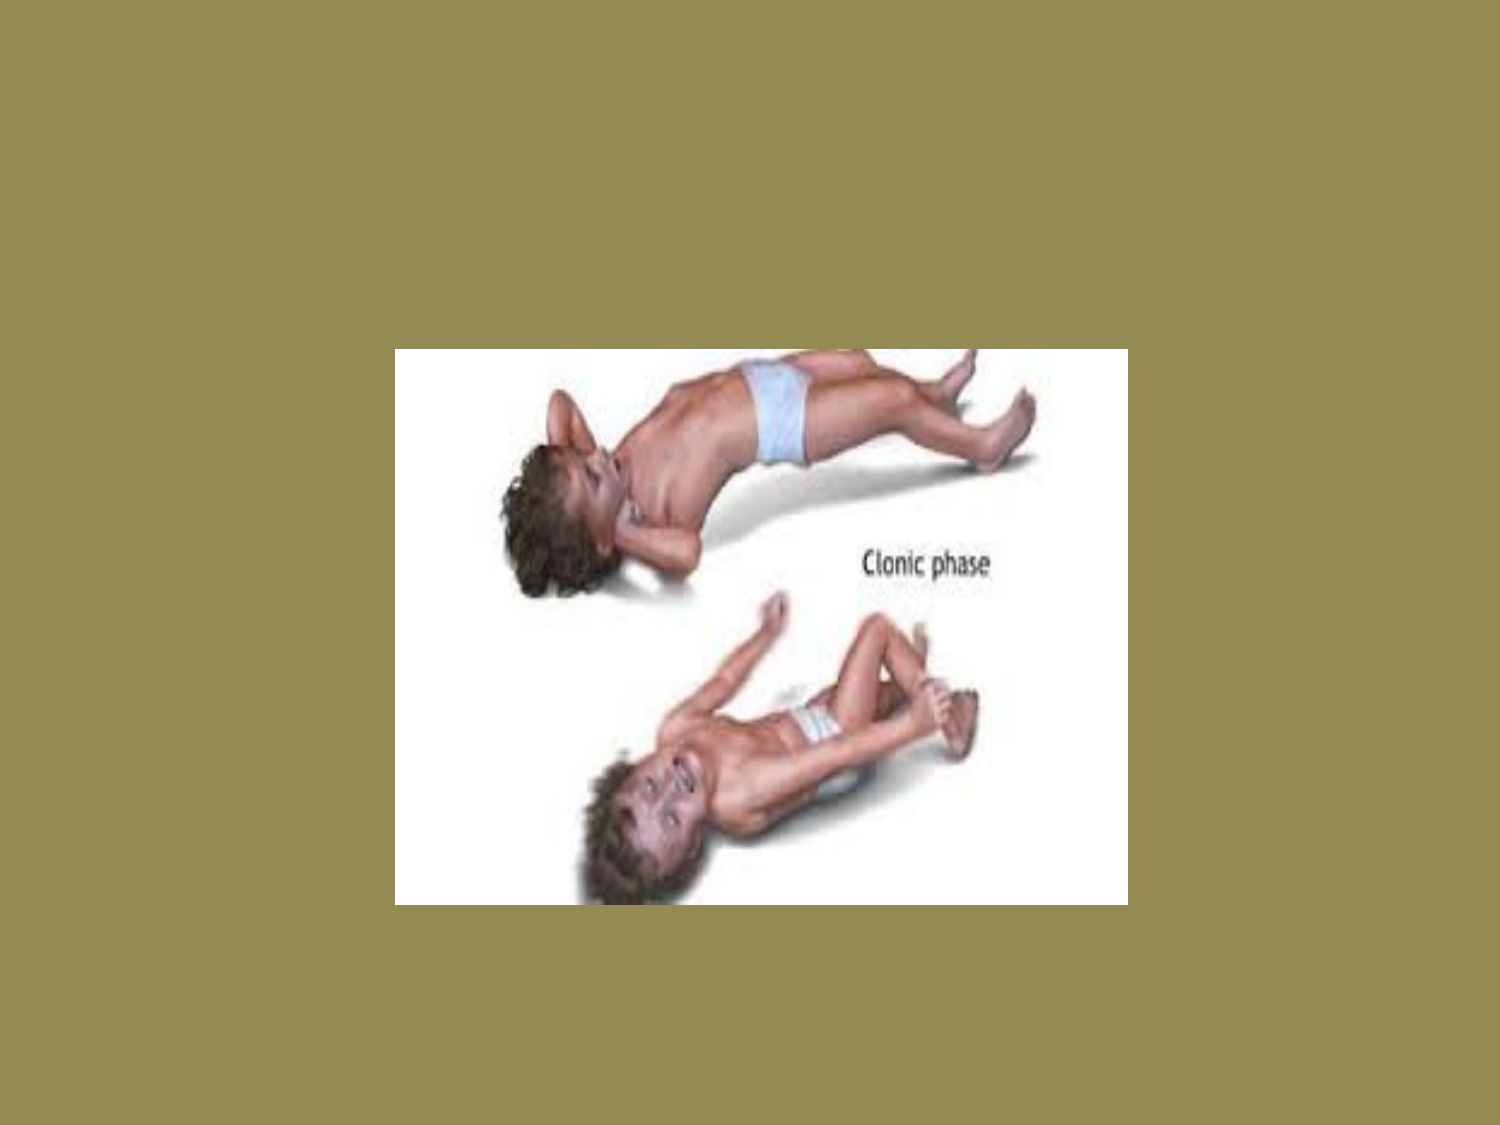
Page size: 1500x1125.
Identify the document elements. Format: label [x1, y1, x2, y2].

list [395, 349, 1129, 906]
